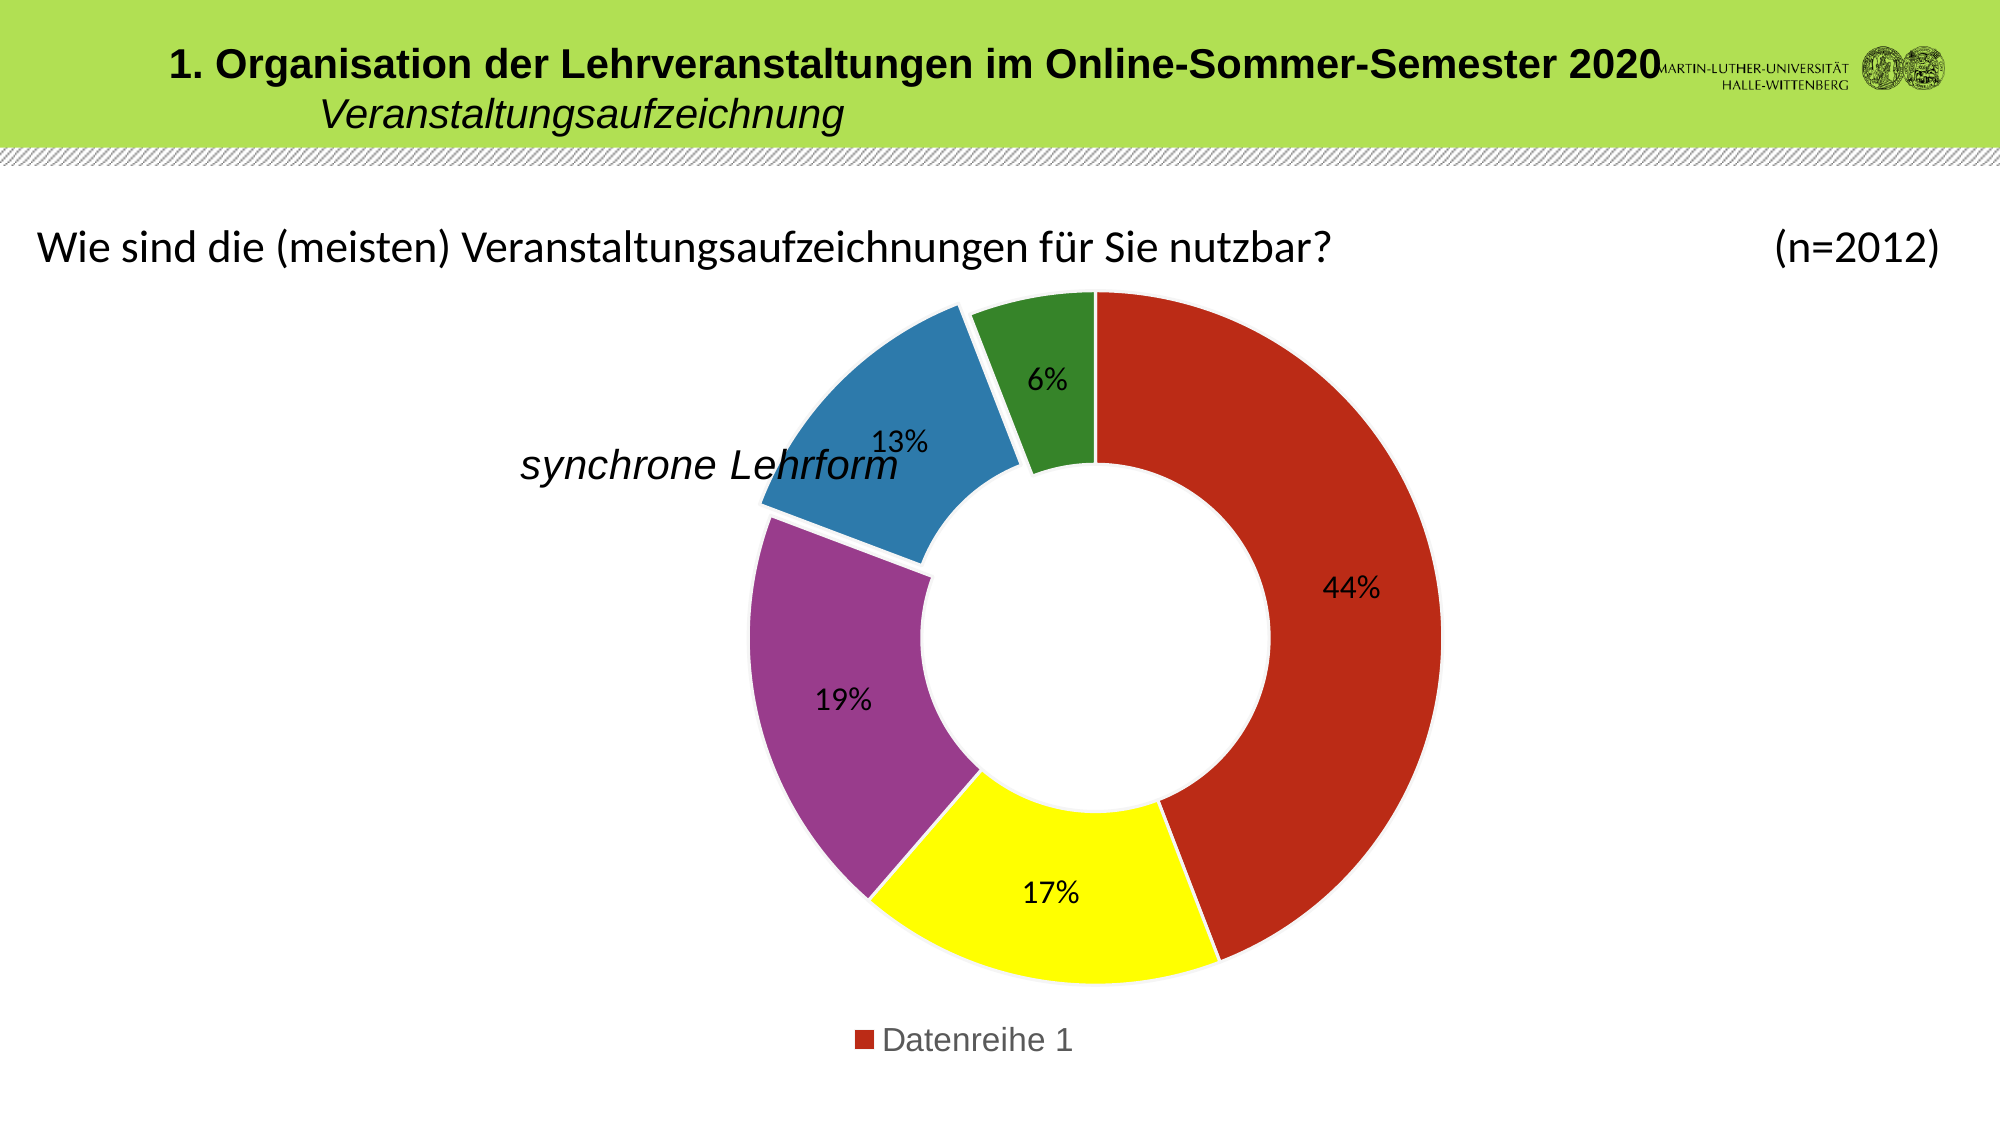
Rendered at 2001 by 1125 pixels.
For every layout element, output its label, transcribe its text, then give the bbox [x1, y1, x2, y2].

text_box 1. Organisation der Lehrveranstaltungen im Online-Sommer-Semester 2020 Veranstaltungsaufzeichnung [161, 29, 1670, 145]
picture [0, 148, 2000, 166]
title Wie sind die (meisten) Veranstaltungsaufzeichnungen für Sie nutzbar? (n=2012) [36, 187, 1964, 1083]
picture [1670, 46, 1945, 90]
chart [115, 258, 1813, 1083]
